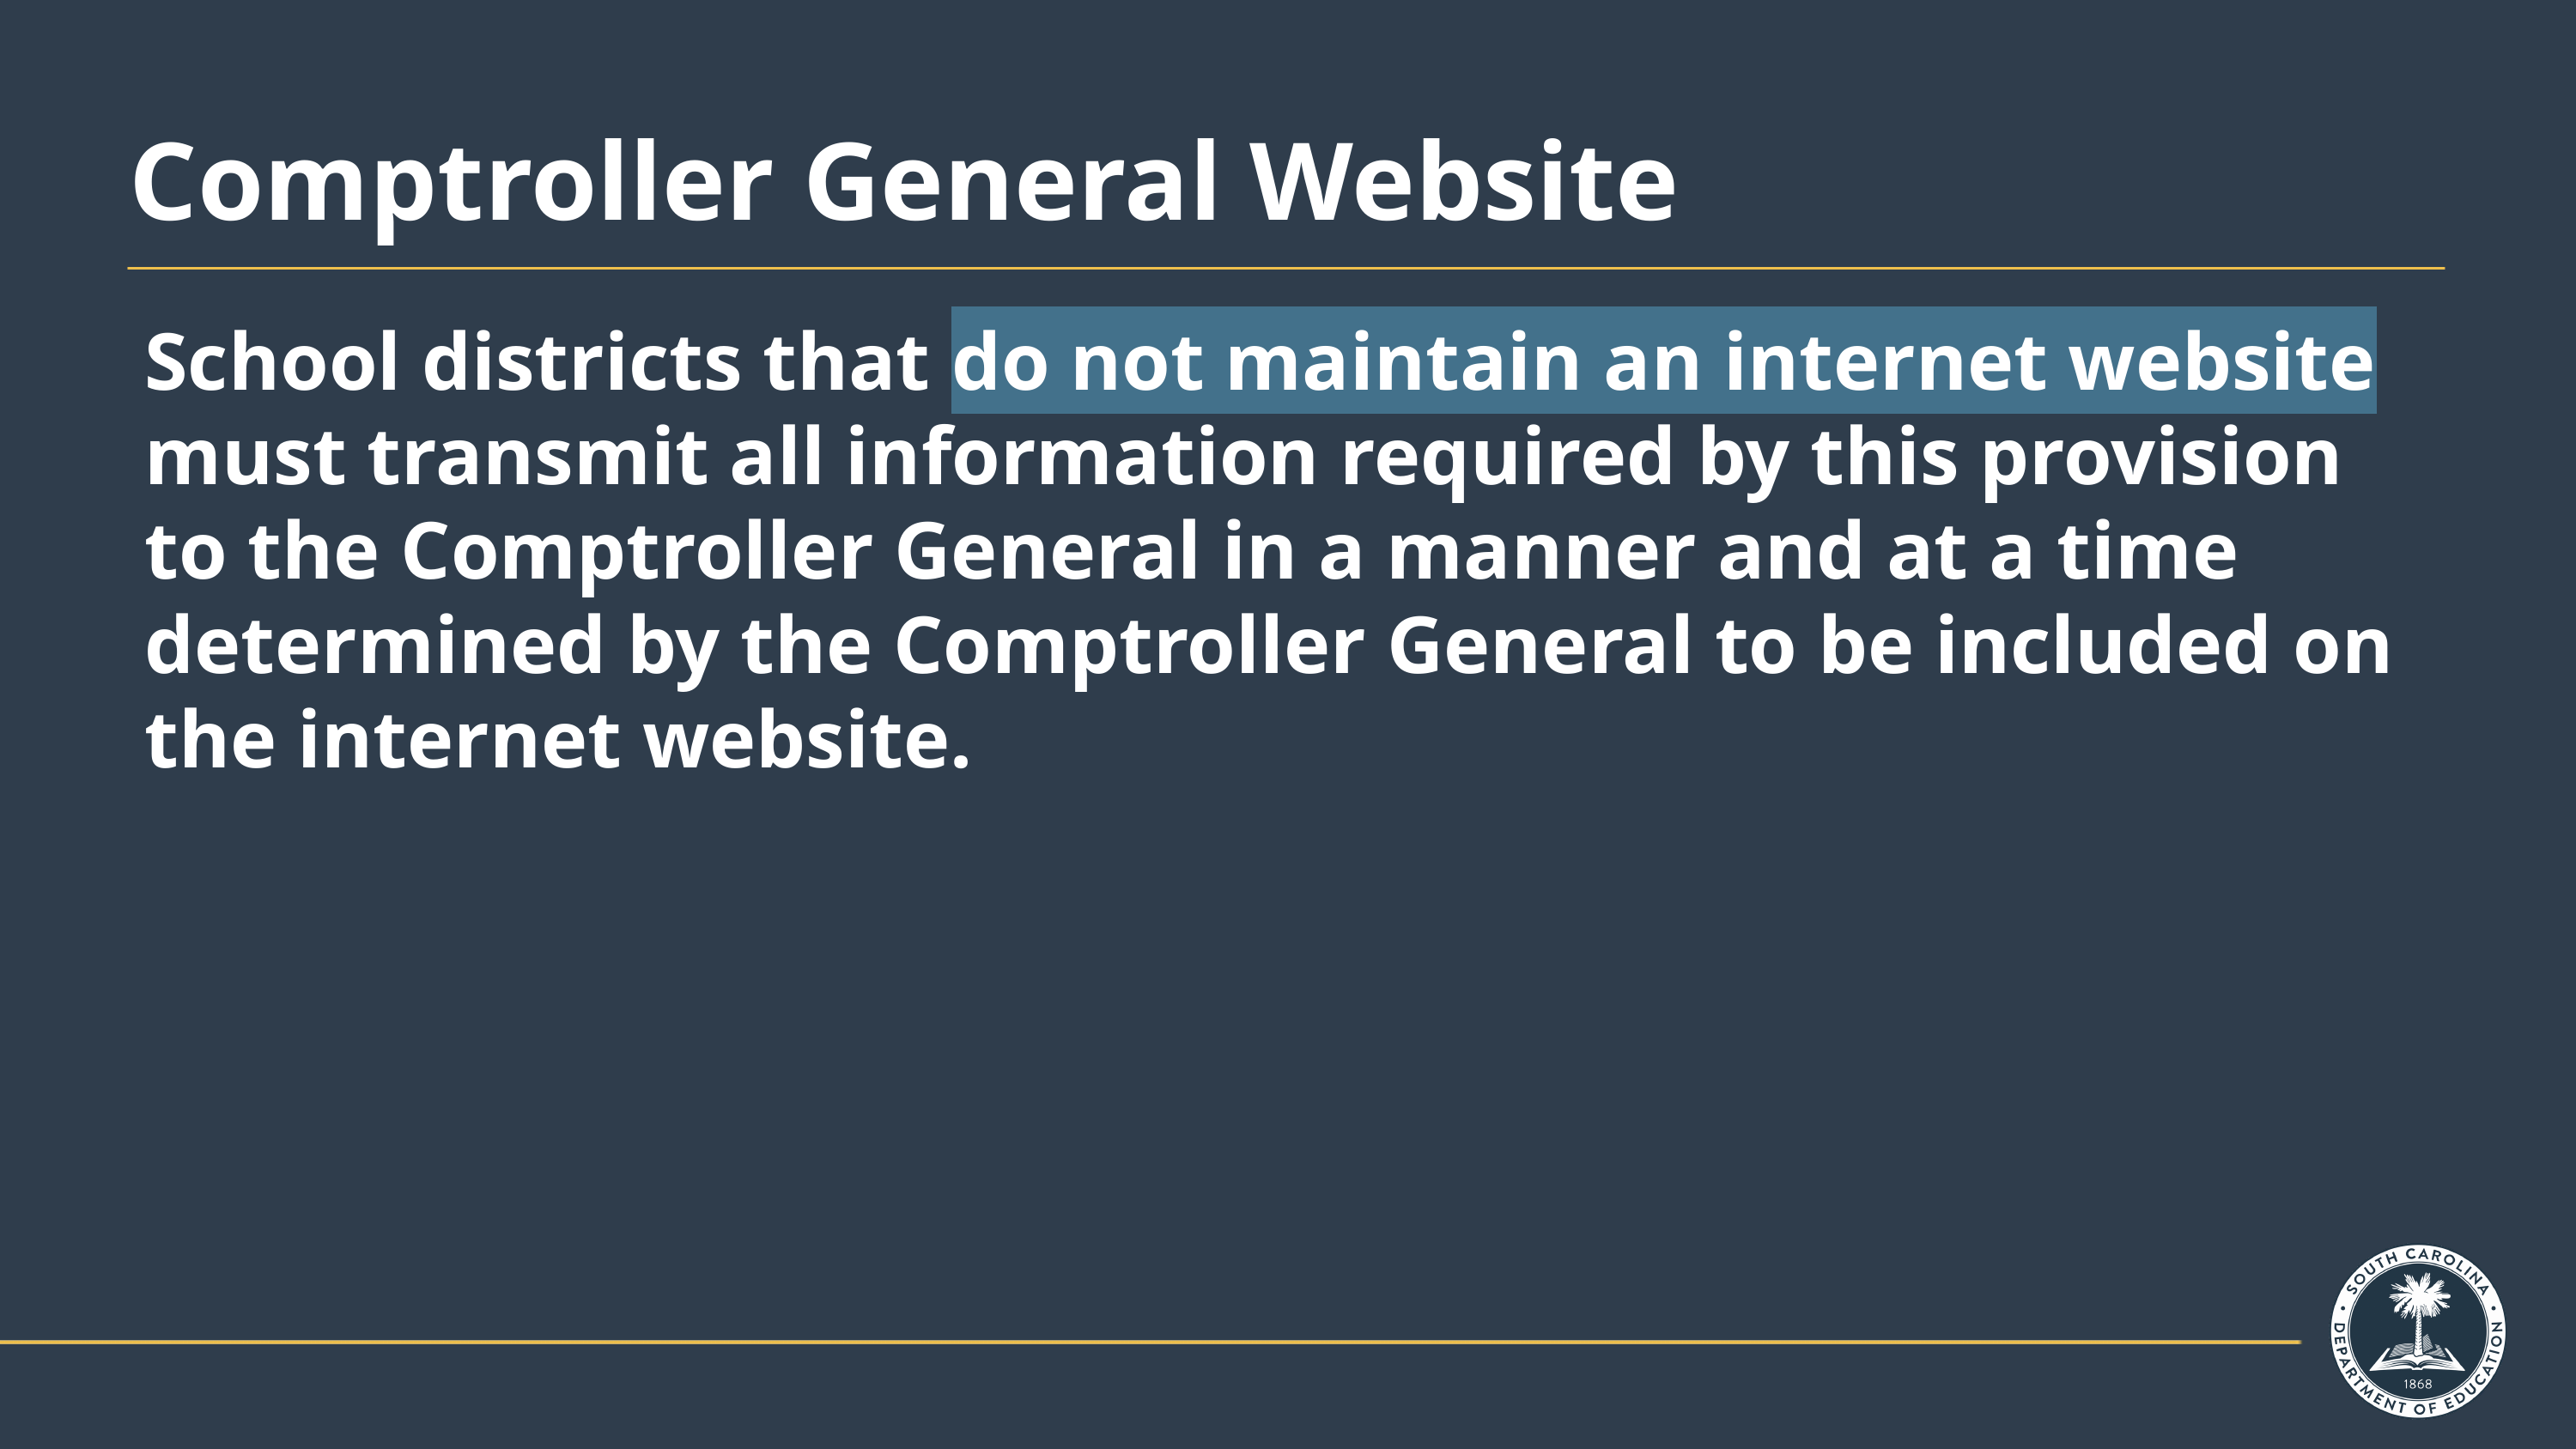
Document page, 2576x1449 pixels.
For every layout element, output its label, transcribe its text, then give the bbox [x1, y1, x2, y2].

list School districts that do not maintain an internet website must transmit all information required by this provision to the Comptroller General in a manner and at a time determined by the Comptroller General to be included on the internet website. [131, 305, 2450, 1183]
title Comptroller General Website [129, 56, 2447, 299]
picture [2329, 1243, 2507, 1420]
